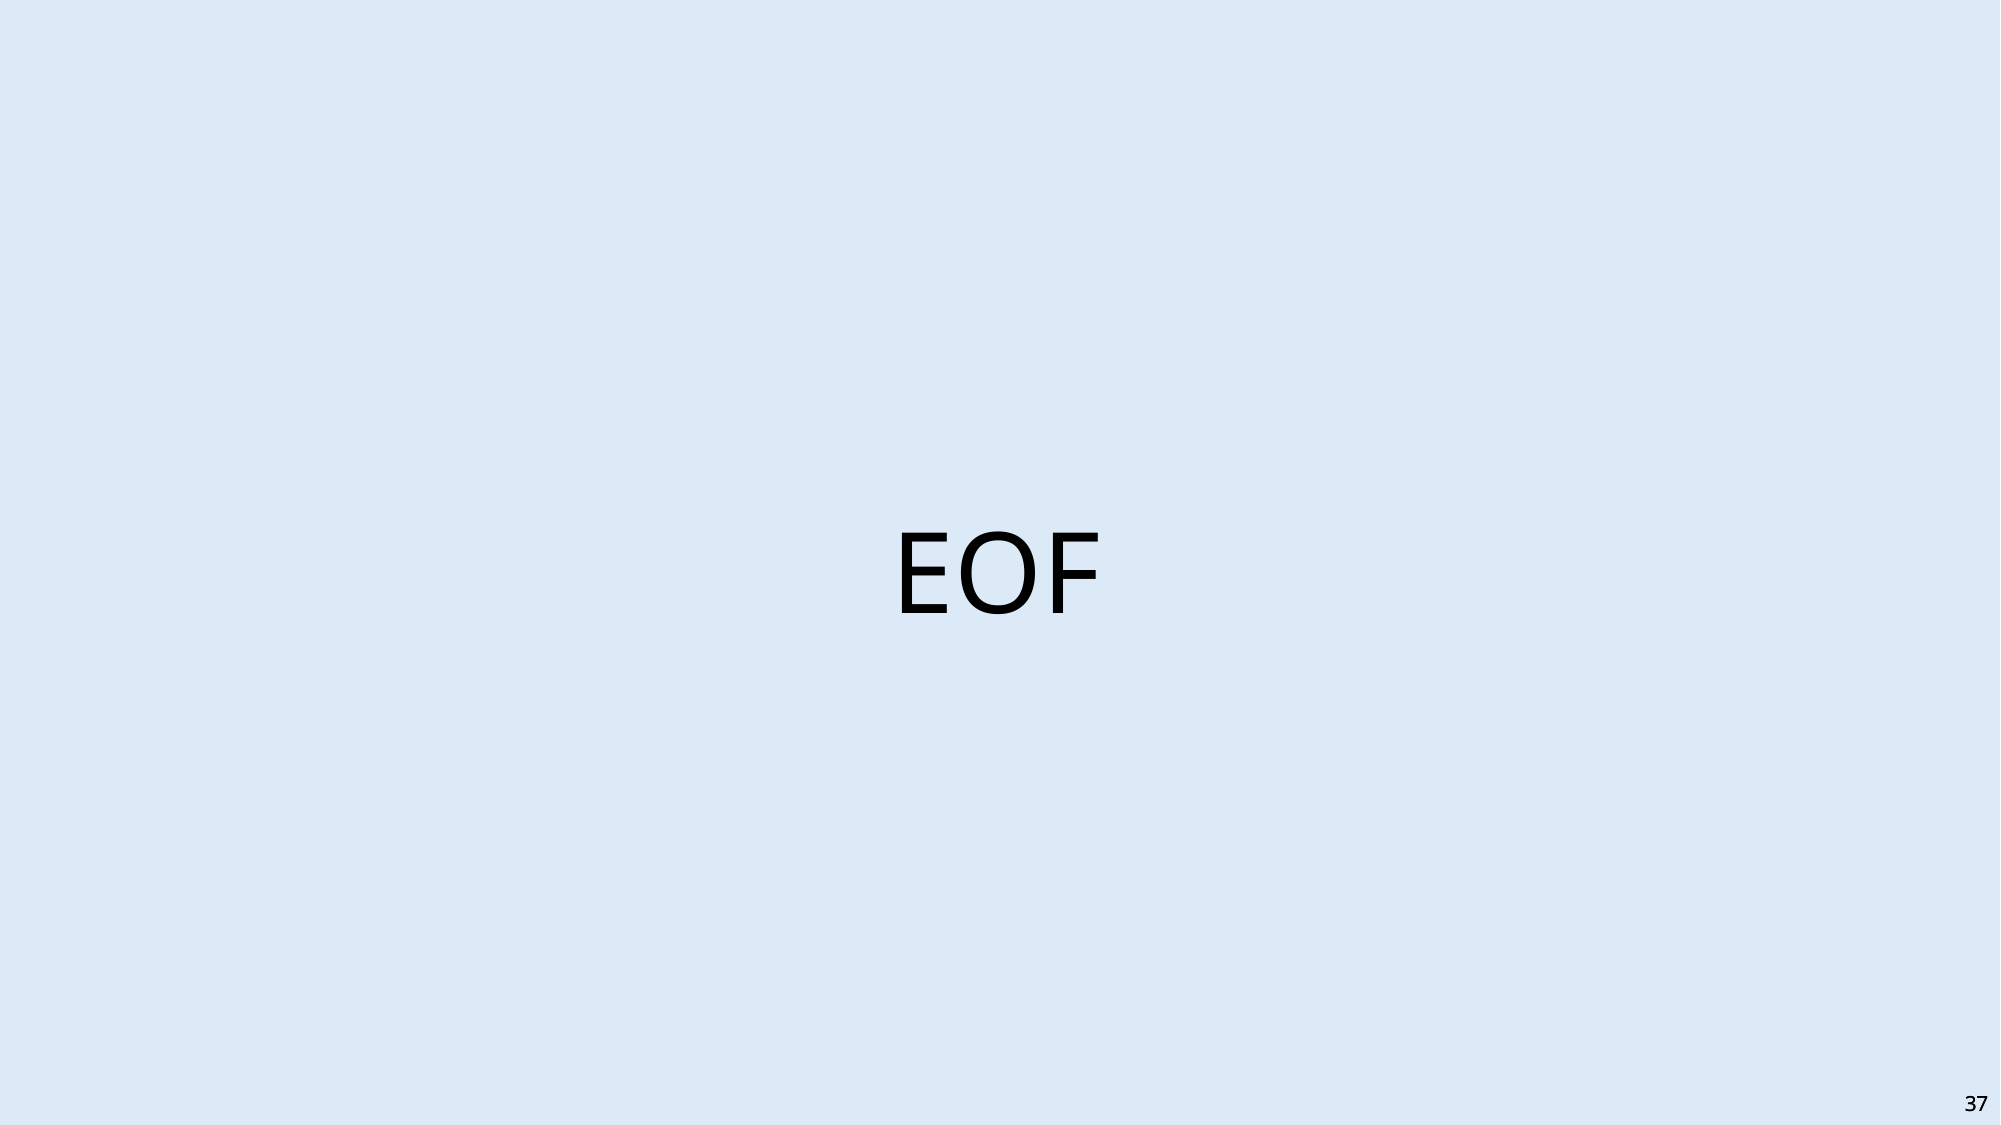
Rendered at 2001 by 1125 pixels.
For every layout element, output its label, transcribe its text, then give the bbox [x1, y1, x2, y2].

text_box EOF [125, 298, 1867, 827]
